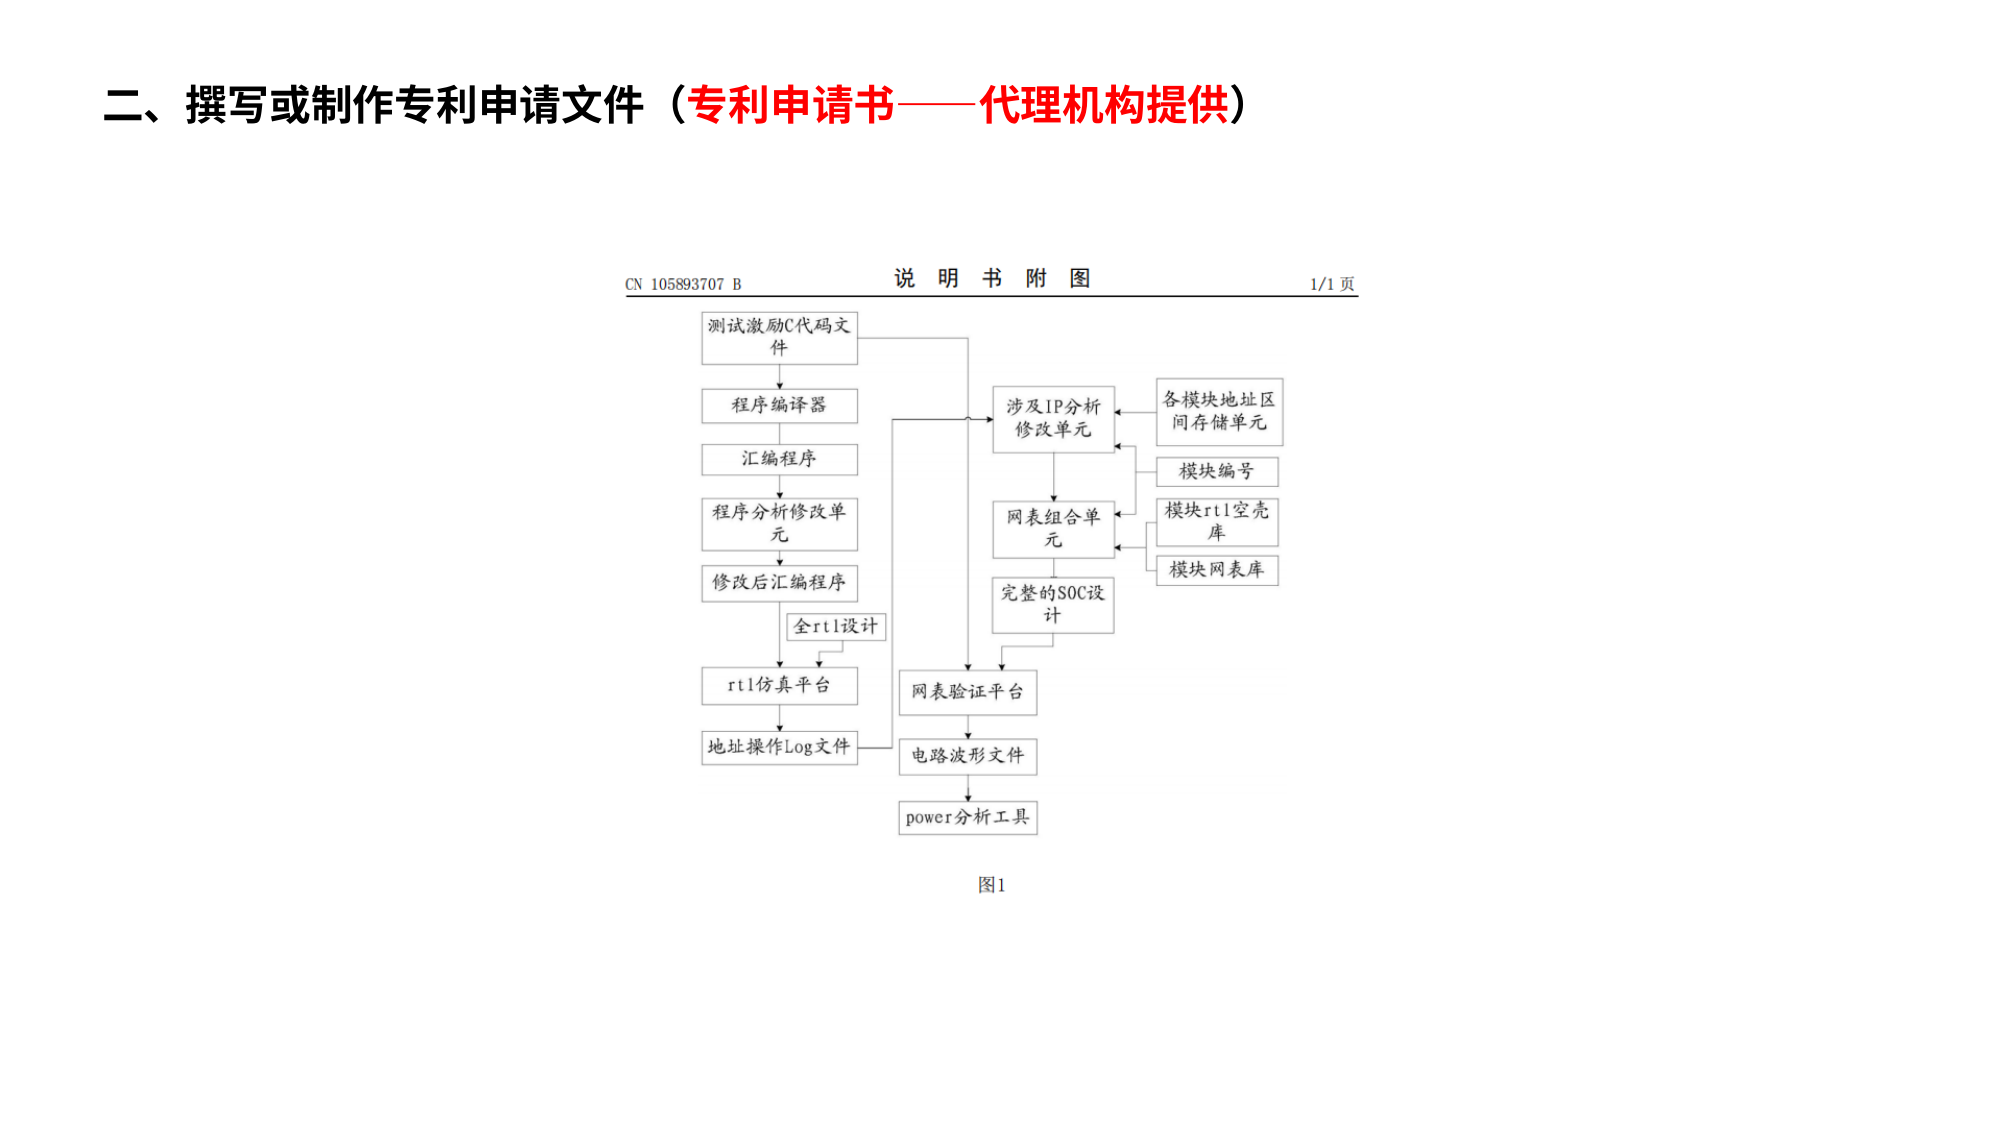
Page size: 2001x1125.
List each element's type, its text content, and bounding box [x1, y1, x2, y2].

title 二、撰写或制作专利申请文件（专利申请书——代理机构提供） [87, 47, 1438, 160]
picture [565, 221, 1435, 904]
